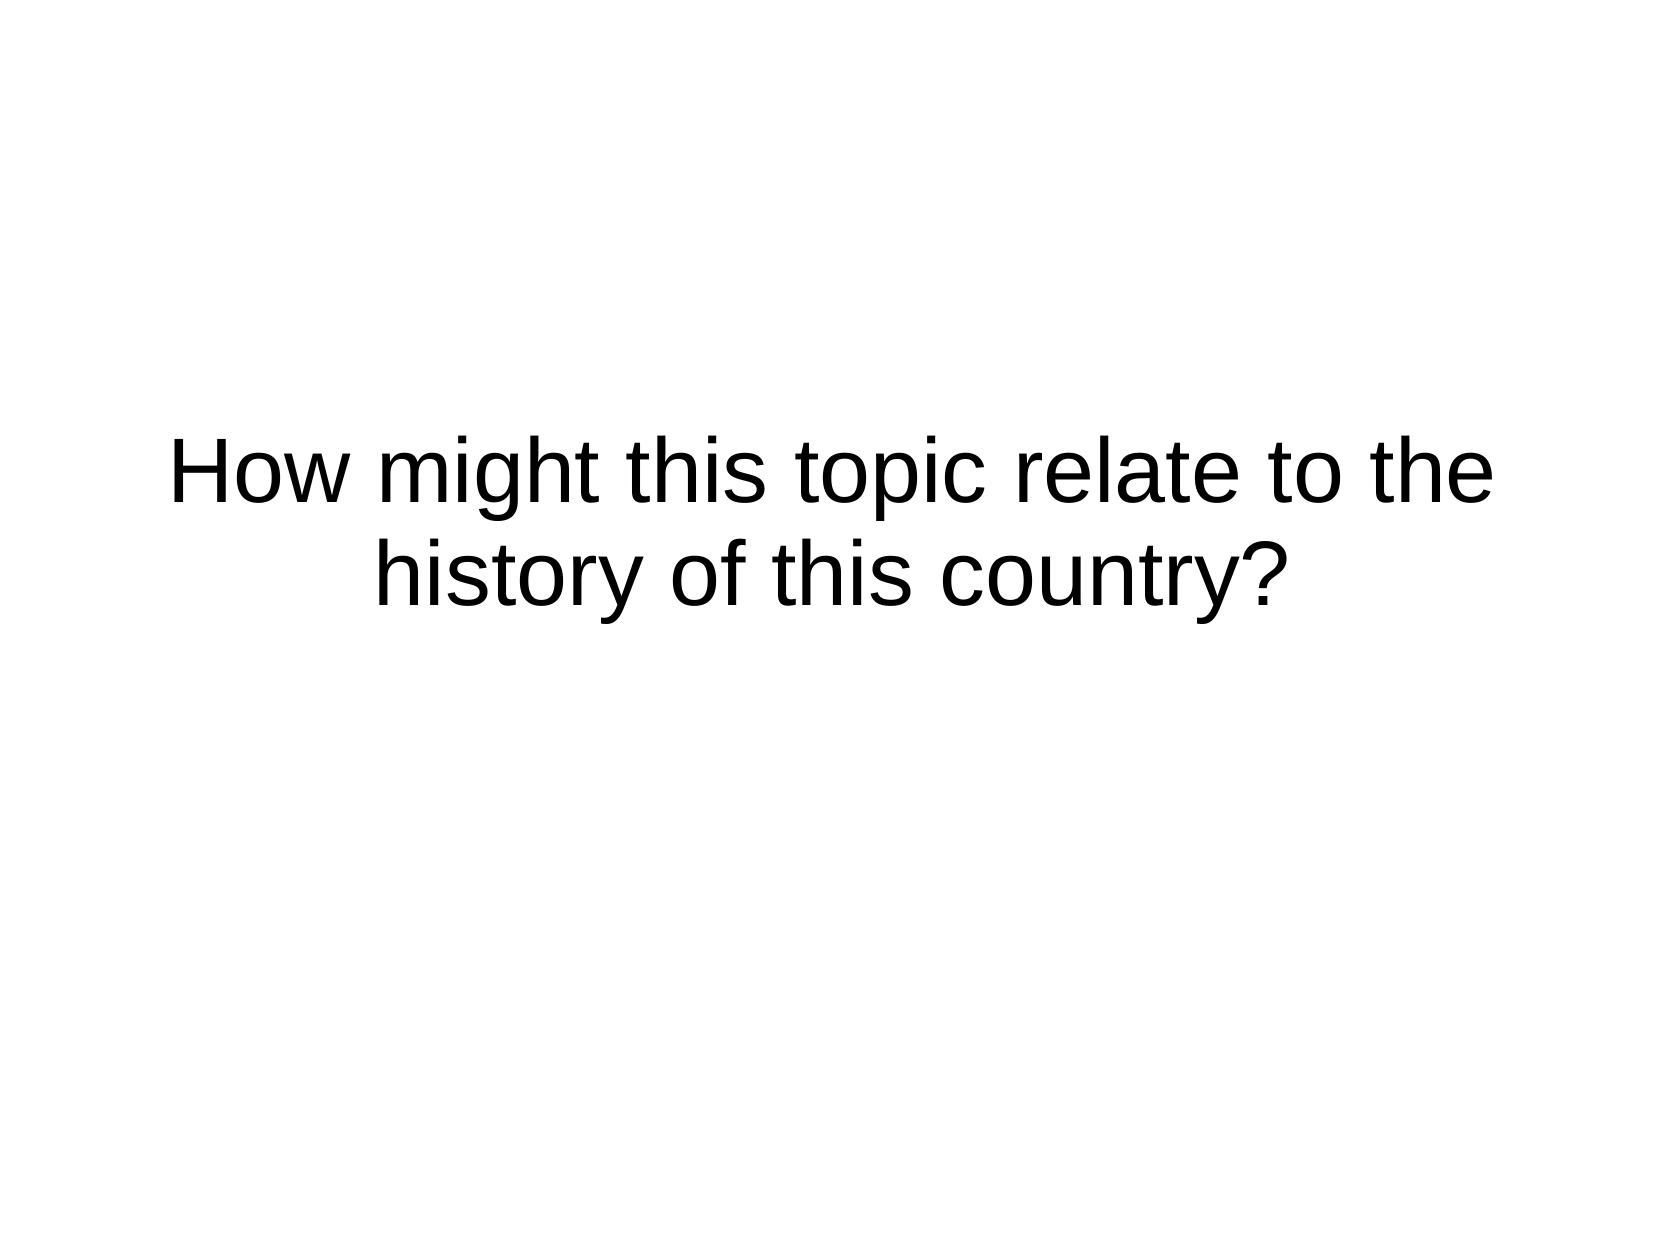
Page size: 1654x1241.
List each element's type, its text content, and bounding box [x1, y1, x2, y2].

title How might this topic relate to the history of this country? [89, 420, 1578, 627]
